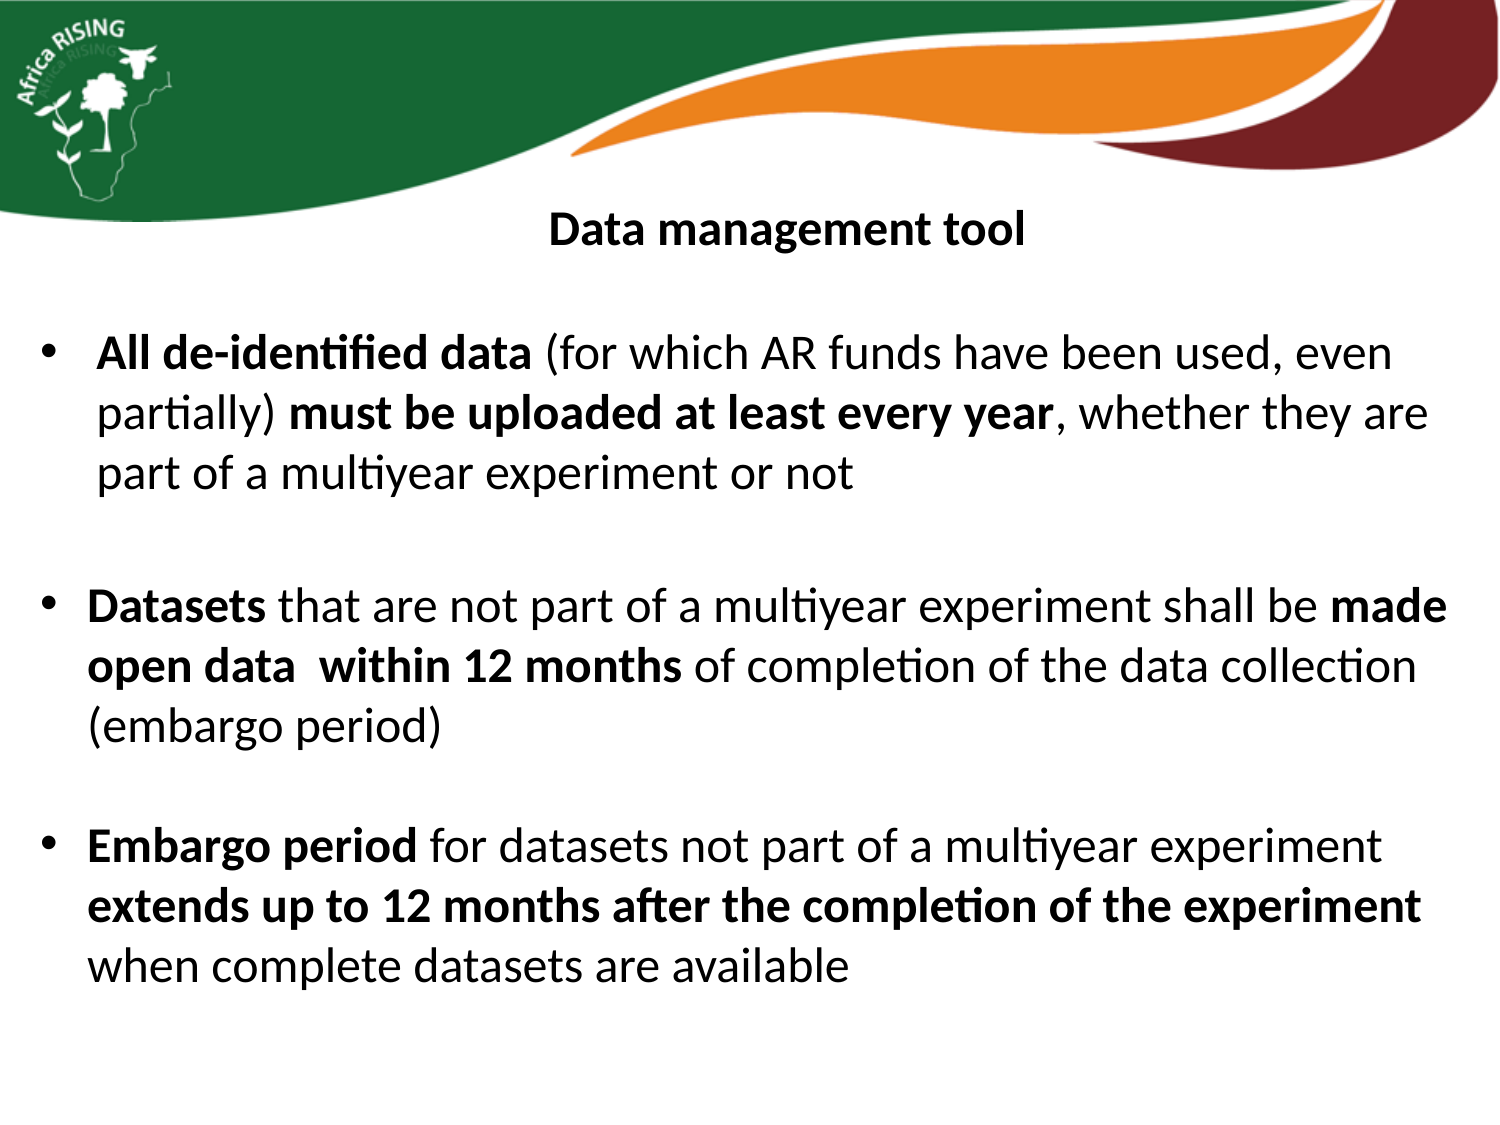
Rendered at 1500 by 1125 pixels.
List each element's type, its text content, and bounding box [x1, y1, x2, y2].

text_box All de-identified data (for which AR funds have been used, even partially) must be uploaded at least every year, whether they are part of a multiyear experiment or not Datasets that are not part of a multiyear experiment shall be made open data within 12 months of completion of the data collection (embargo period) Embargo period for datasets not part of a multiyear experiment extends up to 12 months after the completion of the experiment when complete datasets are available [25, 312, 1487, 1000]
picture [0, 0, 1499, 222]
text_box Data management tool [112, 187, 1463, 238]
